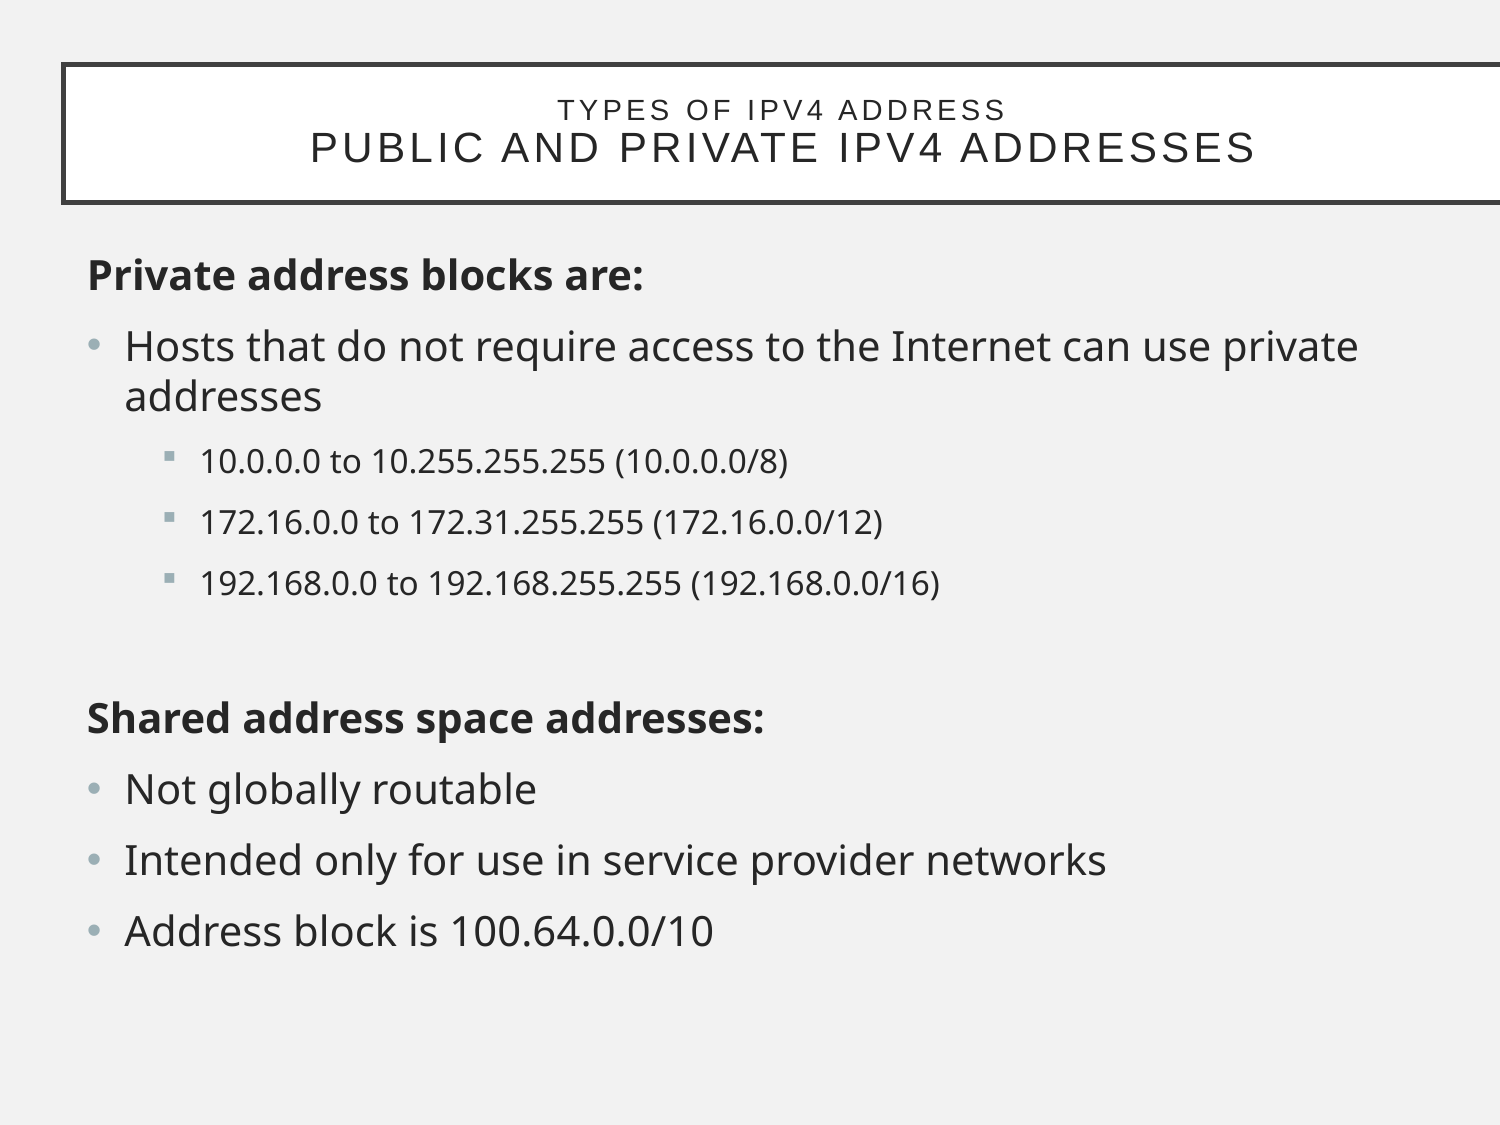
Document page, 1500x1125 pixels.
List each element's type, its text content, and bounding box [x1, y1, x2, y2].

list Private address blocks are: Hosts that do not require access to the Internet can use private addresses 10.0.0.0 to 10.255.255.255 (10.0.0.0/8) 172.16.0.0 to 172.31.255.255 (172.16.0.0/12) 192.168.0.0 to 192.168.255.255 (192.168.0.0/16) Shared address space addresses: Not globally routable Intended only for use in service provider networks Address block is 100.64.0.0/10 [71, 241, 1447, 1076]
title Types of IPv4 Address Public and Private IPv4 Addresses [61, 62, 1500, 205]
